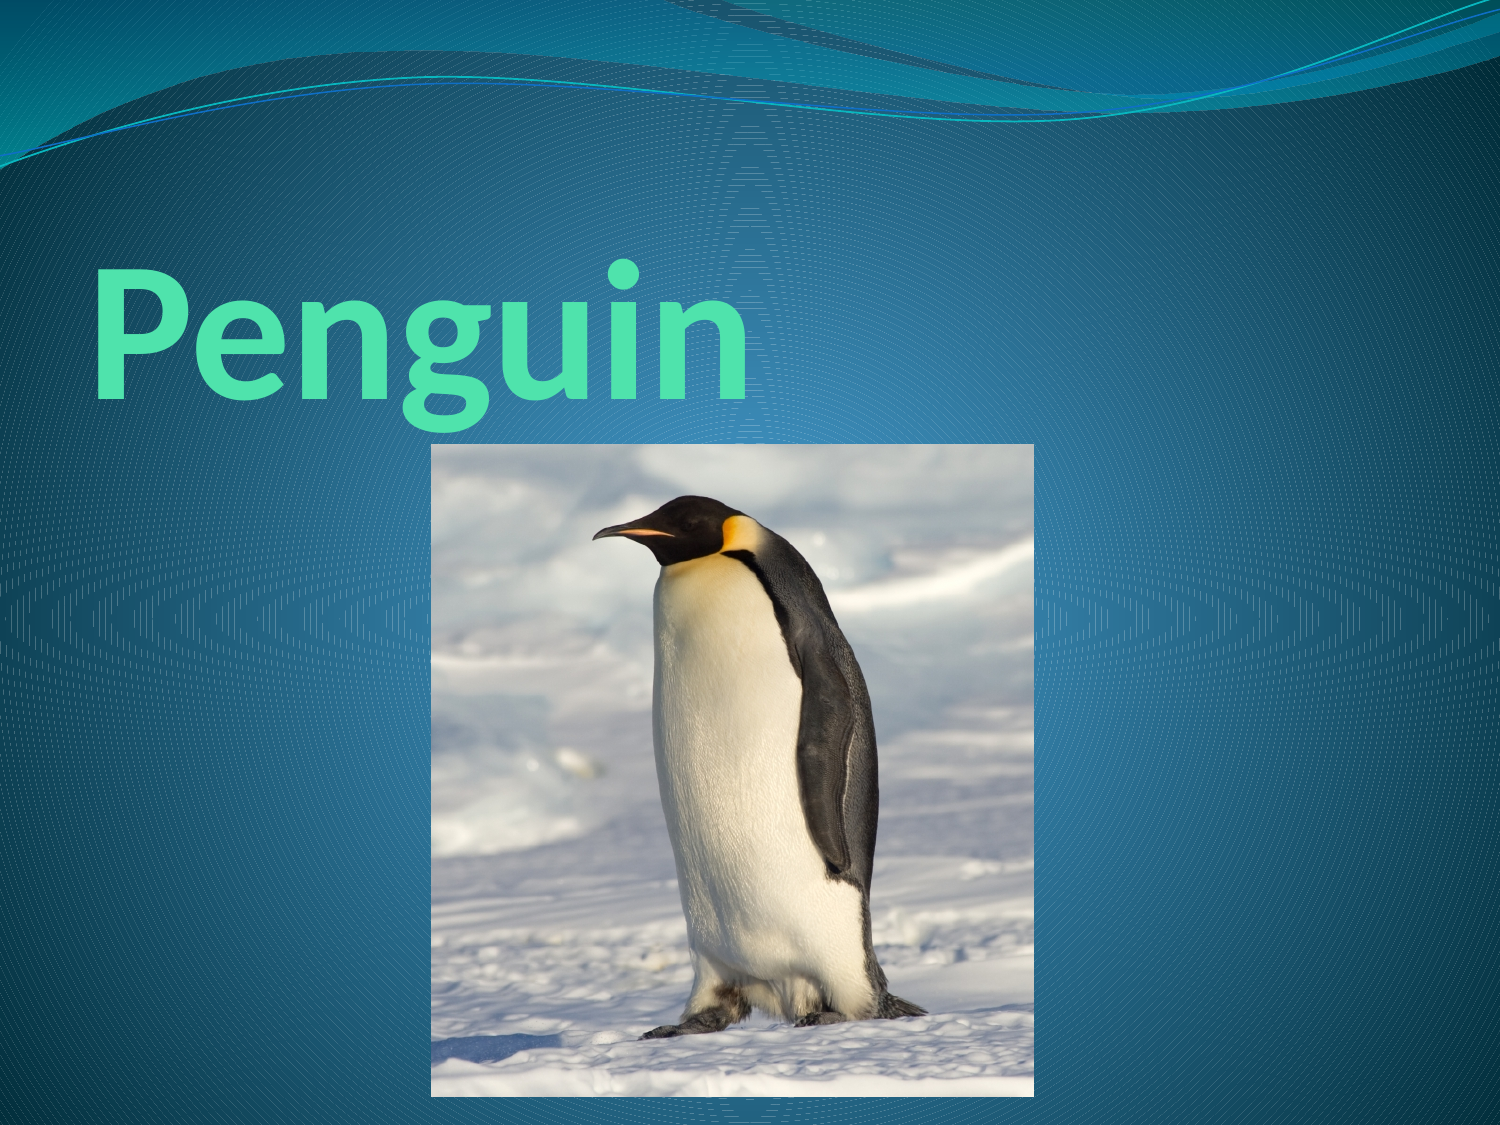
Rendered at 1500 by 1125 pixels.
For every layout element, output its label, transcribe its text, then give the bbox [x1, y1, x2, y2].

picture [430, 444, 1035, 1097]
title Penguin [86, 216, 1362, 440]
